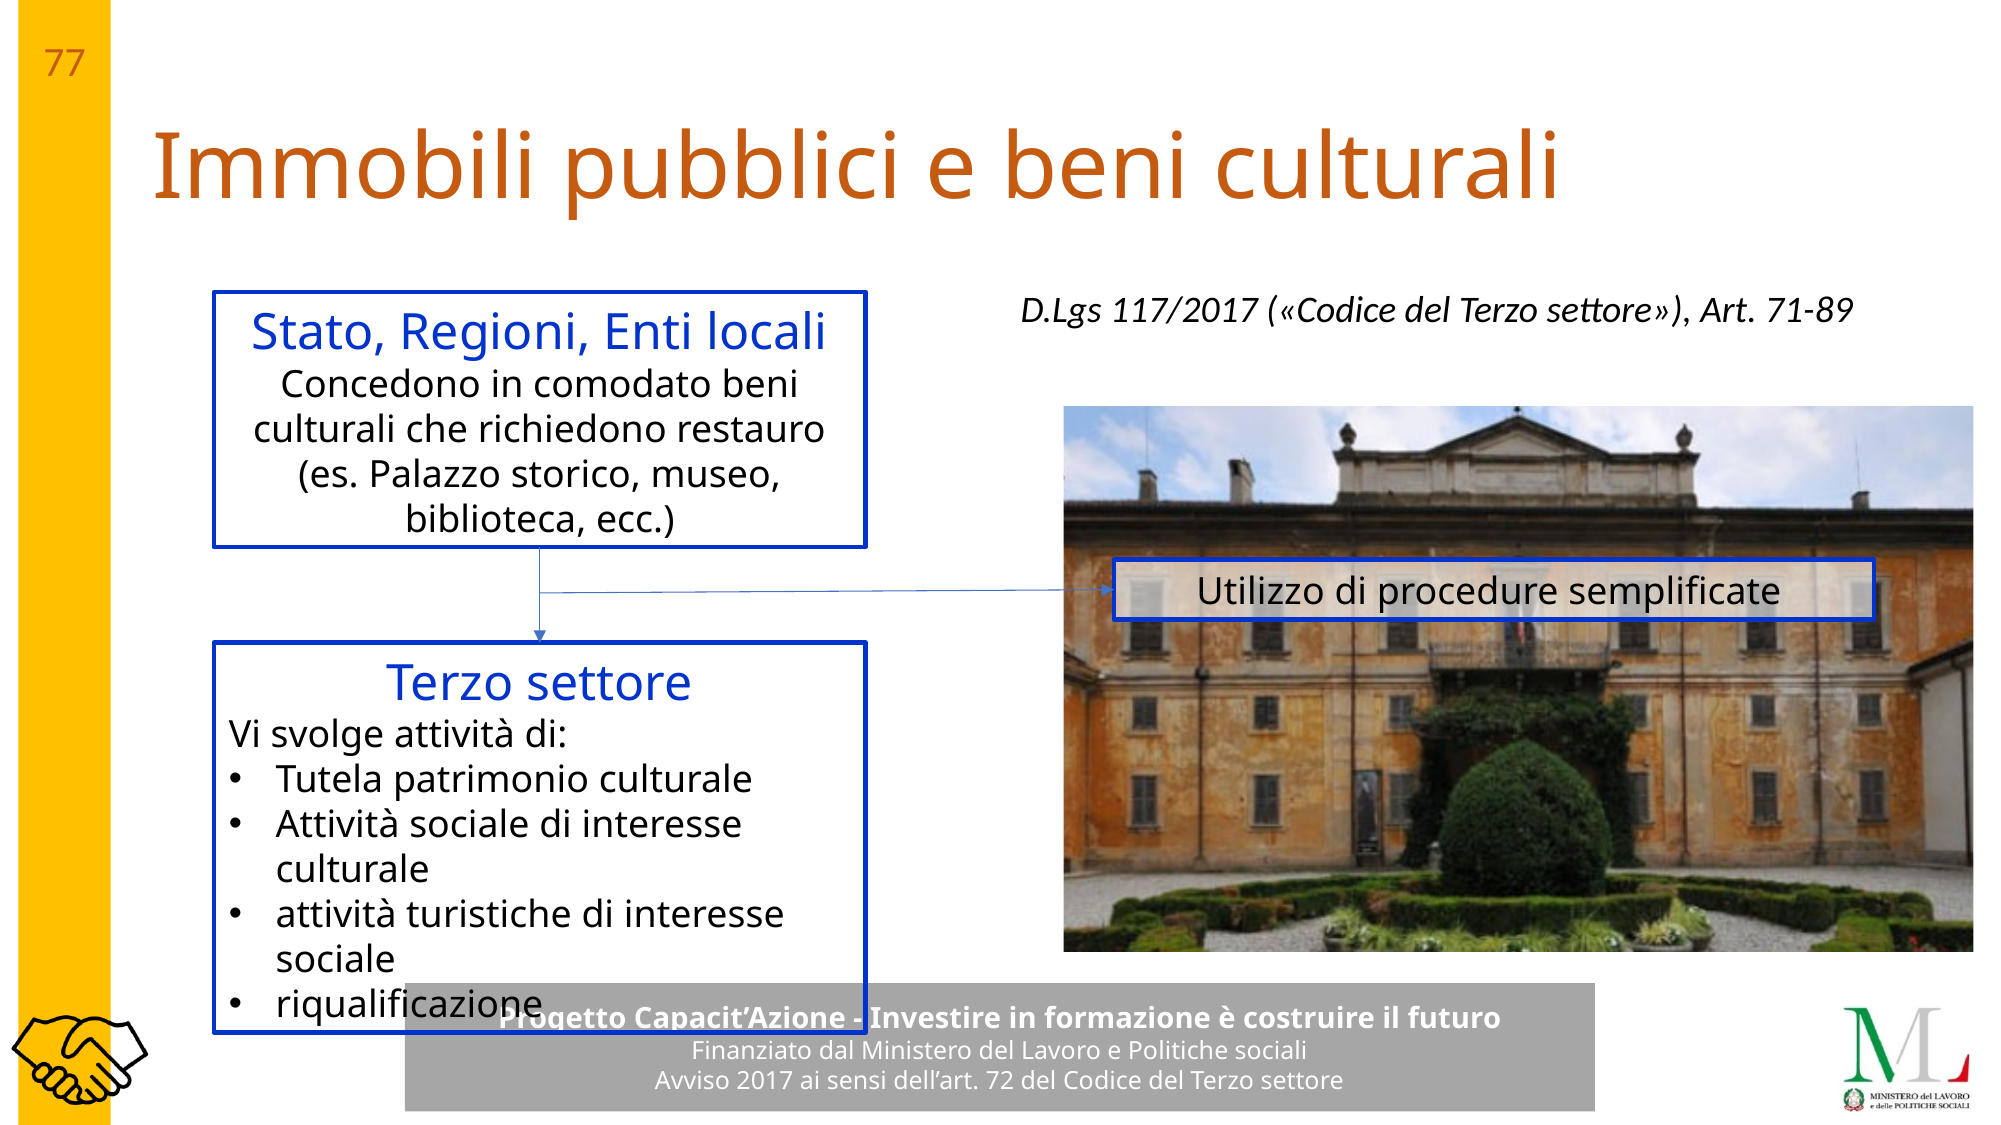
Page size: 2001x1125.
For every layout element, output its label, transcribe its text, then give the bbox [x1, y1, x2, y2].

slide_number 77 [1911, 1057, 1995, 1118]
picture [10, 1009, 149, 1109]
picture [1063, 406, 1974, 952]
text_box Stato, Regioni, Enti locali Concedono in comodato beni culturali che richiedono restauro (es. Palazzo storico, museo, biblioteca, ecc.) [214, 292, 866, 547]
text_box Terzo settore Vi svolge attività di: Tutela patrimonio culturale Attività sociale di interesse culturale attività turistiche di interesse sociale riqualificazione [214, 642, 866, 1033]
picture [1826, 1006, 1987, 1112]
title Immobili pubblici e beni culturali [137, 59, 1863, 278]
text_box D.Lgs 117/2017 («Codice del Terzo settore»), Art. 71-89 [1005, 277, 1868, 337]
